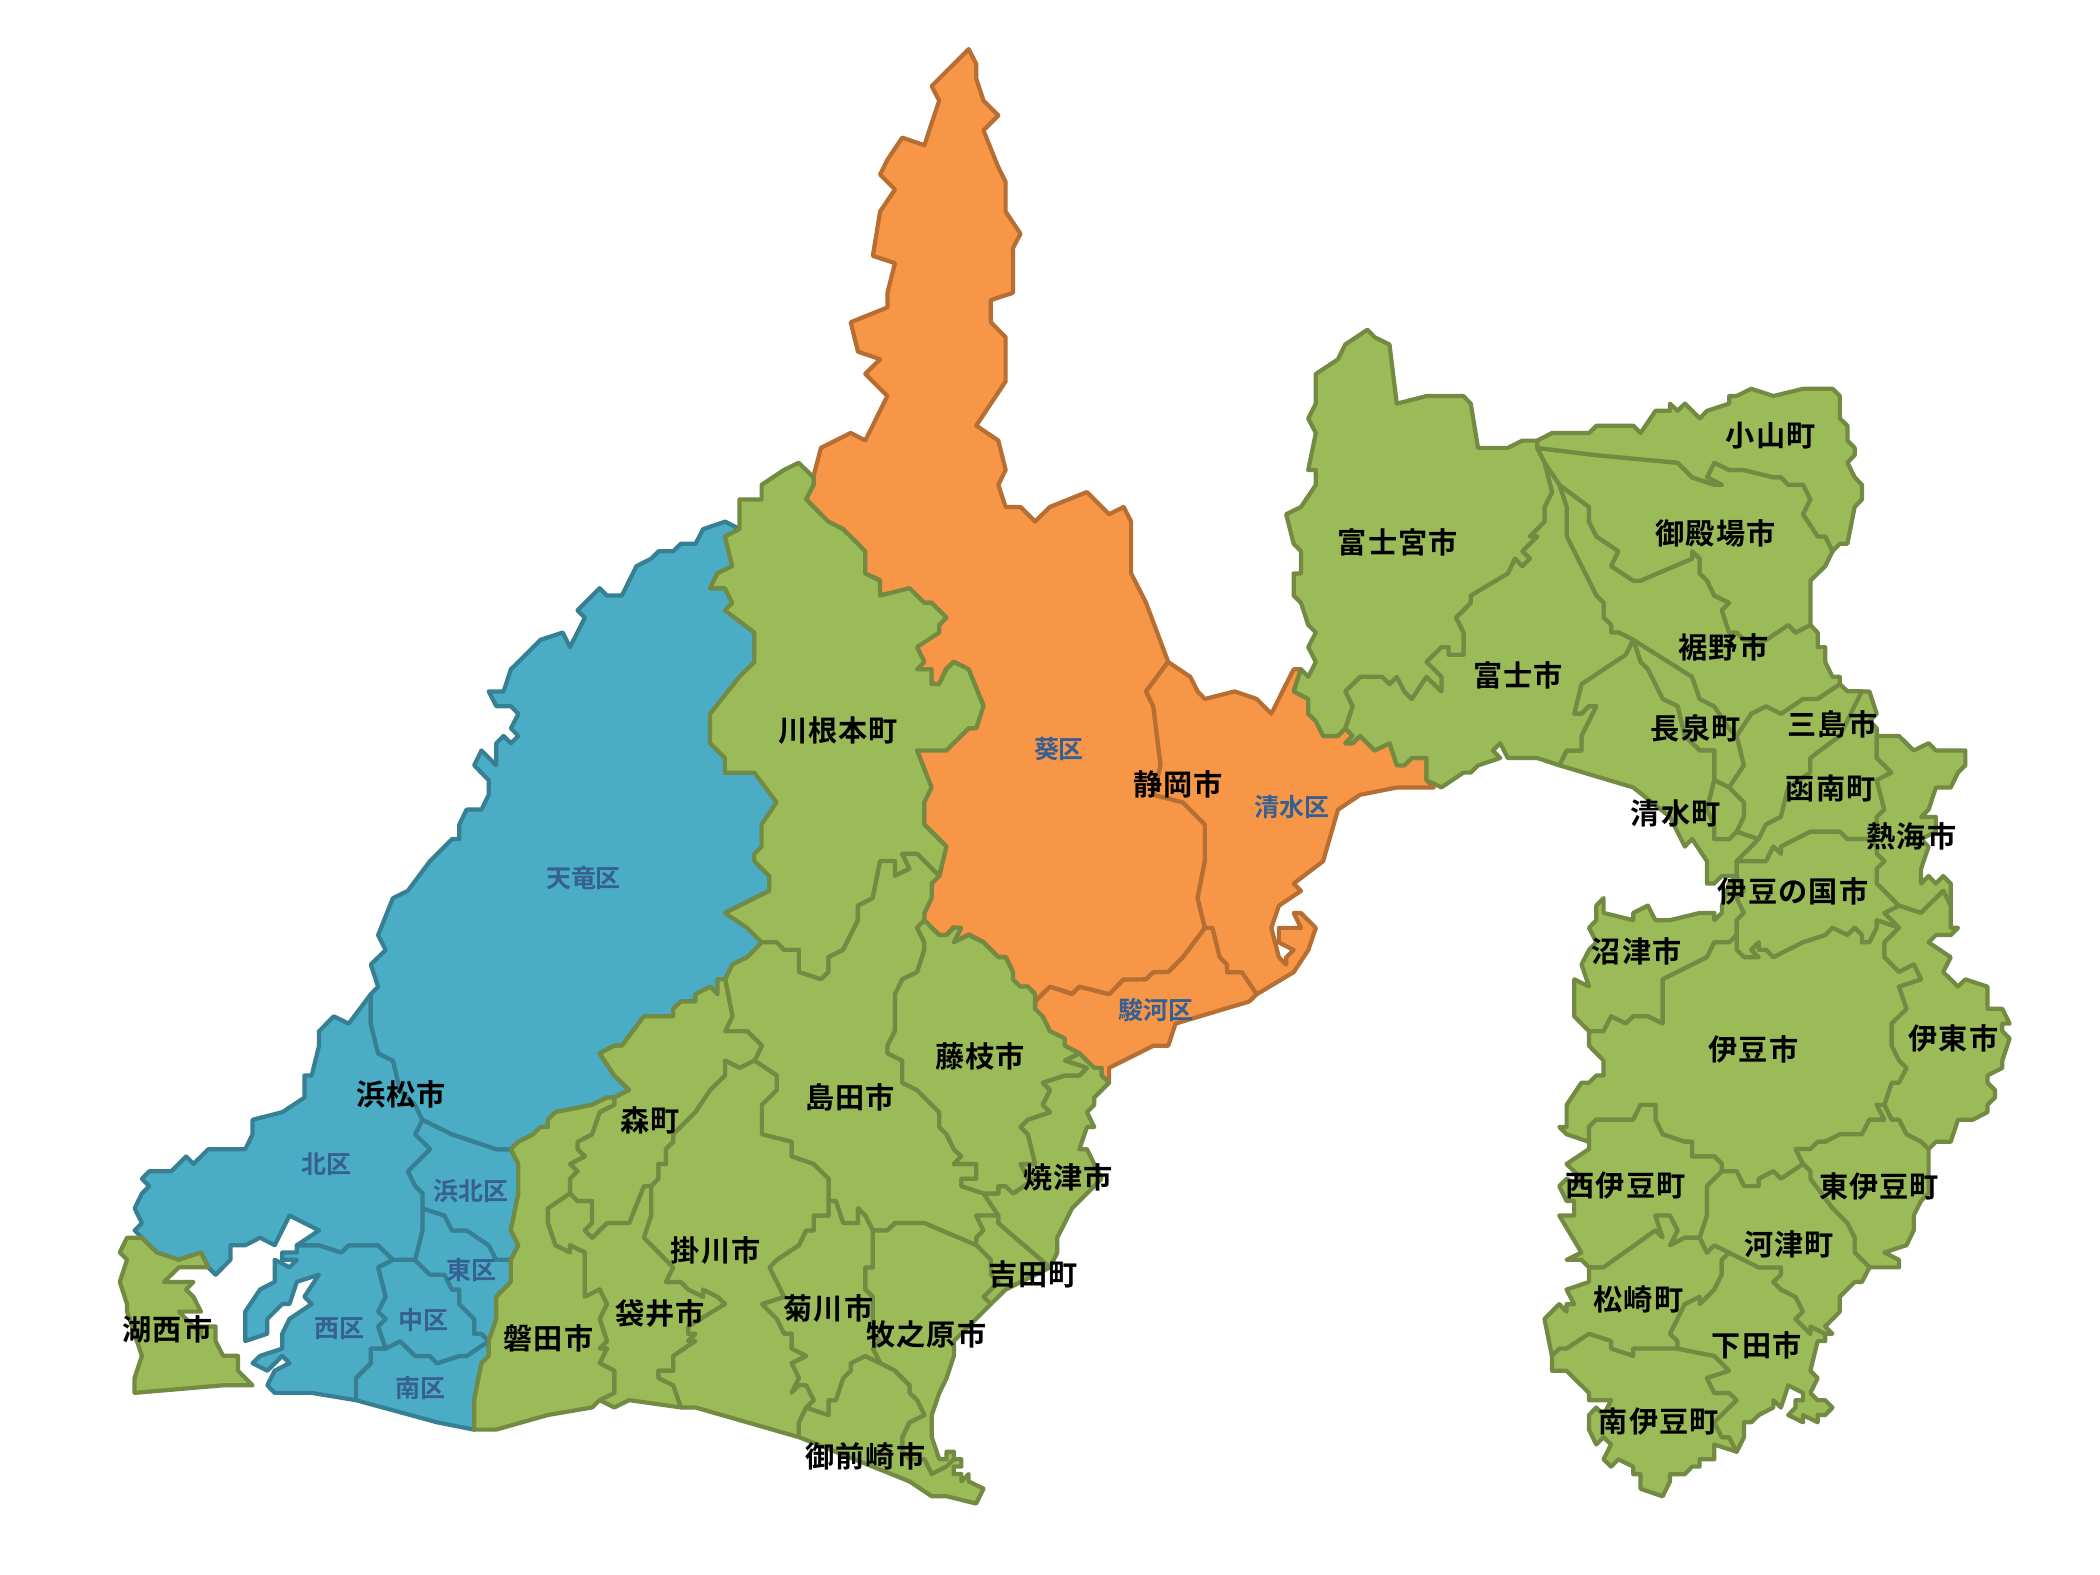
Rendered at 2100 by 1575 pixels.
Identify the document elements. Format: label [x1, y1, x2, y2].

text_box [106, 48, 2015, 1504]
